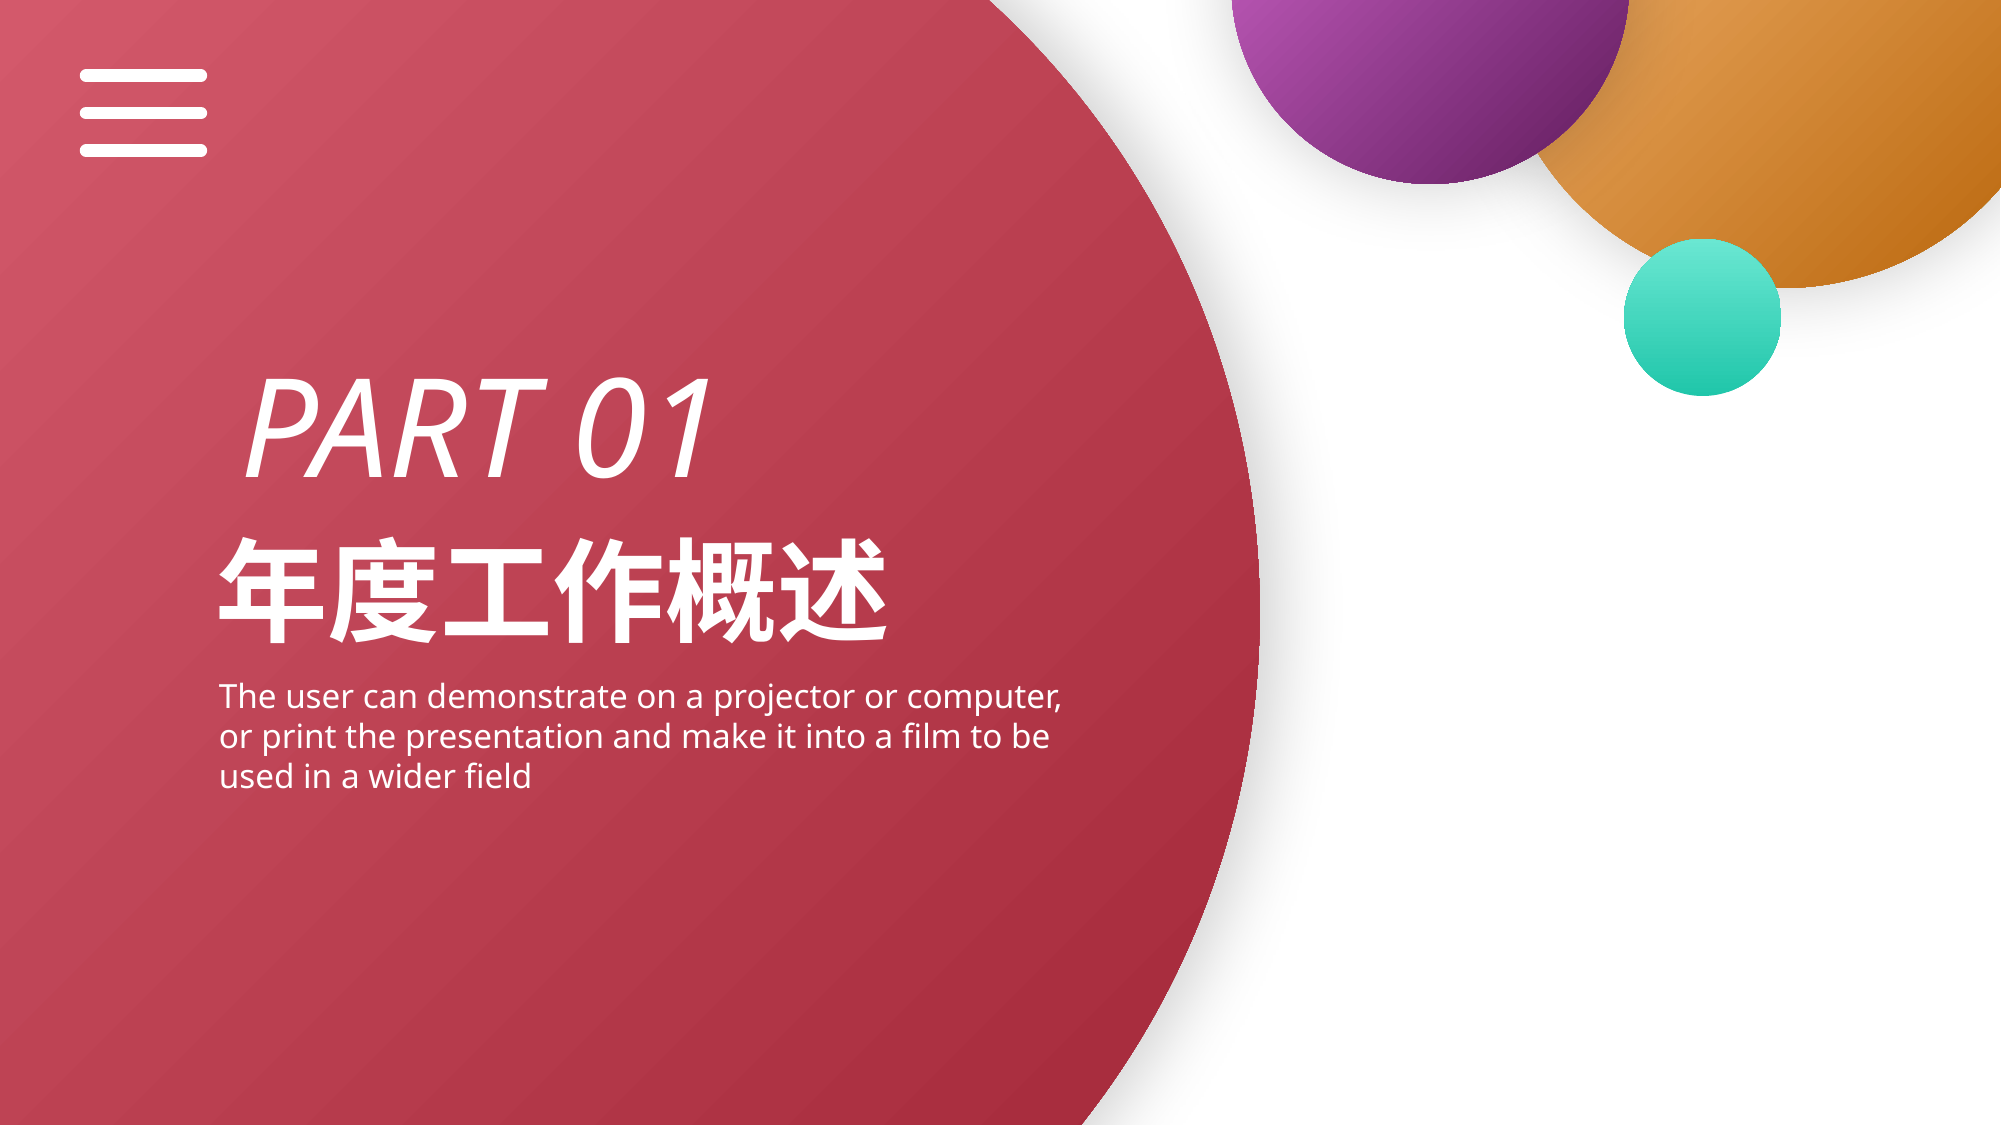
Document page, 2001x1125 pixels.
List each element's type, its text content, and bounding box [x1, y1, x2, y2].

text_box [1624, 238, 1782, 397]
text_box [86, 75, 201, 151]
text_box [1559, 0, 2000, 288]
text_box PART 01 [225, 332, 739, 512]
text_box 年度工作概述 [200, 513, 1234, 664]
text_box [1231, 0, 1629, 184]
text_box The user can demonstrate on a projector or computer, or print the presentation and make it into a film to be used in a wider field [204, 667, 1089, 803]
text_box [0, 0, 1260, 1125]
